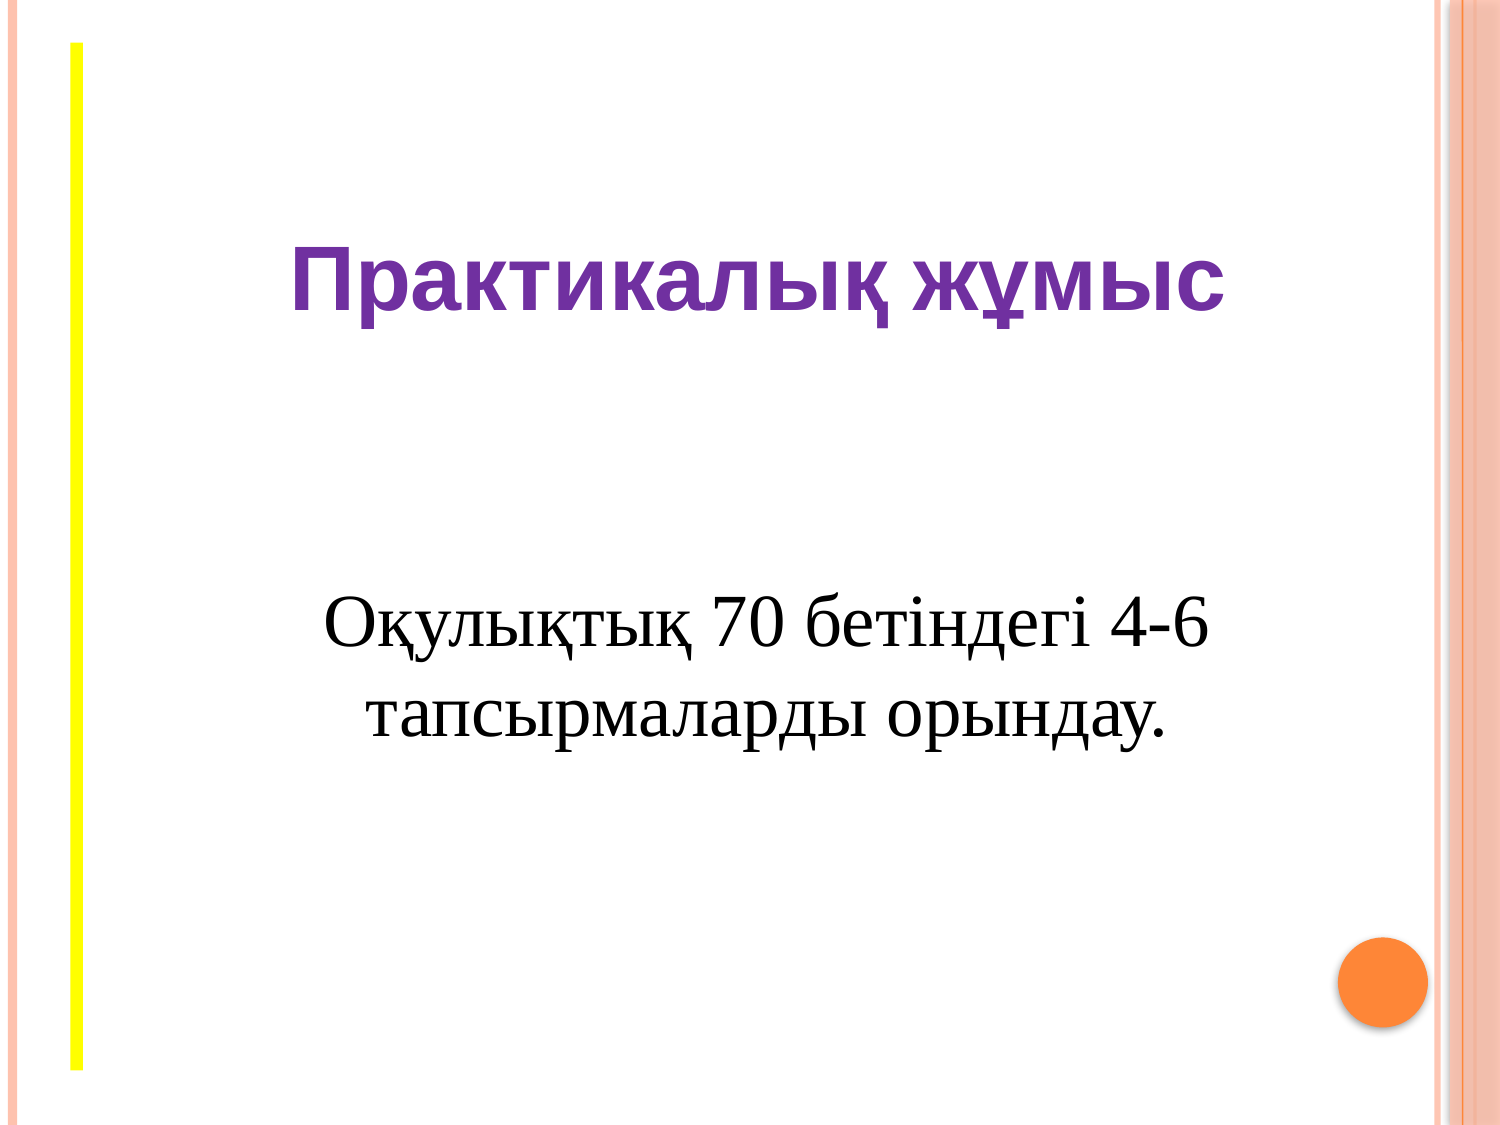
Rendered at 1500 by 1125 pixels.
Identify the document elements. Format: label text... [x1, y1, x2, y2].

text_box Оқулықтық 70 бетіндегі 4-6 тапсырмаларды орындау. [93, 563, 1442, 759]
text_box Практикалық жұмыс [258, 211, 1243, 337]
